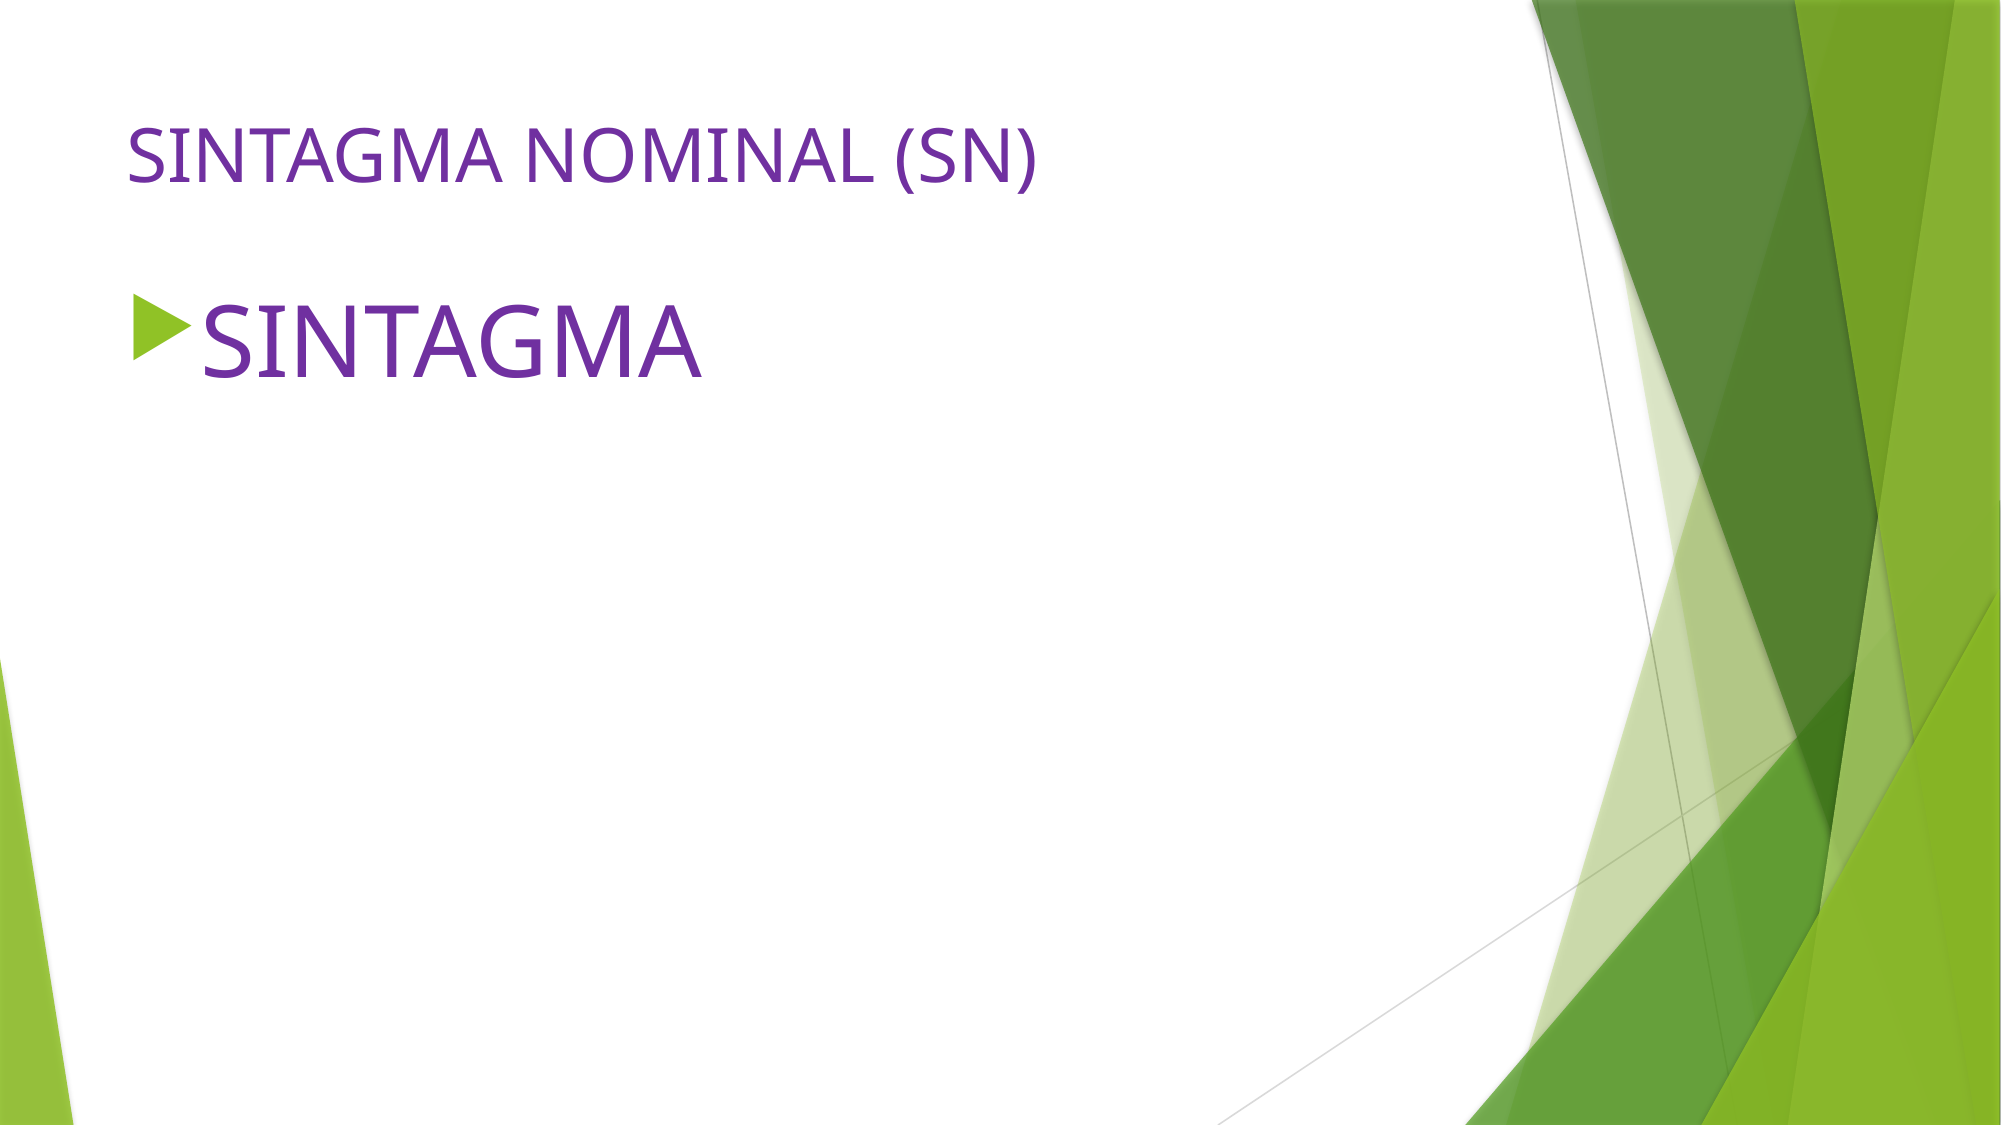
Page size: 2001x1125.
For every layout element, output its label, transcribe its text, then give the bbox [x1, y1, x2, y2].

title SINTAGMA NOMINAL (SN) [111, 99, 1522, 270]
list SINTAGMA [111, 270, 1522, 907]
